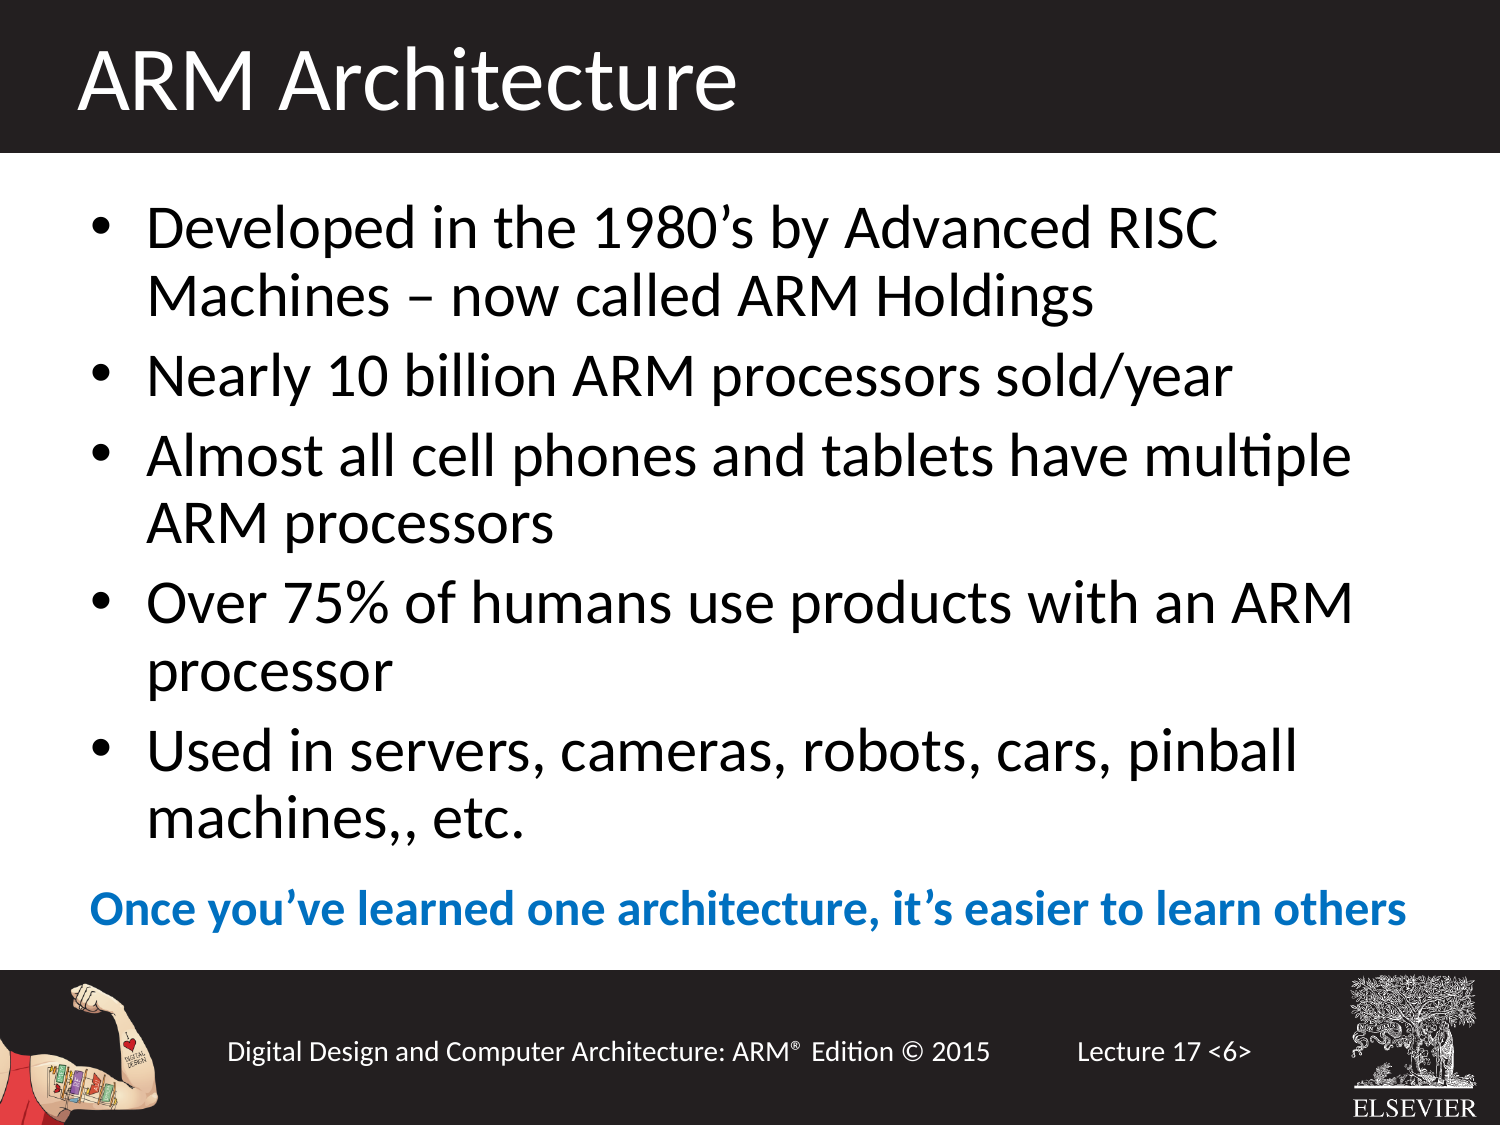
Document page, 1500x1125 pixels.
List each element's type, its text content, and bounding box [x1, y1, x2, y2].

list Developed in the 1980’s by Advanced RISC Machines – now called ARM Holdings Nearly 10 billion ARM processors sold/year Almost all cell phones and tablets have multiple ARM processors Over 75% of humans use products with an ARM processor Used in servers, cameras, robots, cars, pinball machines,, etc. [75, 187, 1425, 874]
list Developed in the 1980’s by Advanced RISC Machines – now called ARM Holdings Nearly 10 billion ARM processors sold/year Almost all cell phones and tablets have multiple ARM processors Over 75% of humans use products with an ARM processor Used in servers, cameras, robots, cars, pinball machines,, etc. [75, 944, 1425, 1050]
picture [1350, 974, 1477, 1117]
text_box ARM Architecture [62, 11, 1488, 136]
text_box Once you’ve learned one architecture, it’s easier to learn others [74, 874, 1500, 944]
picture [0, 979, 163, 1125]
